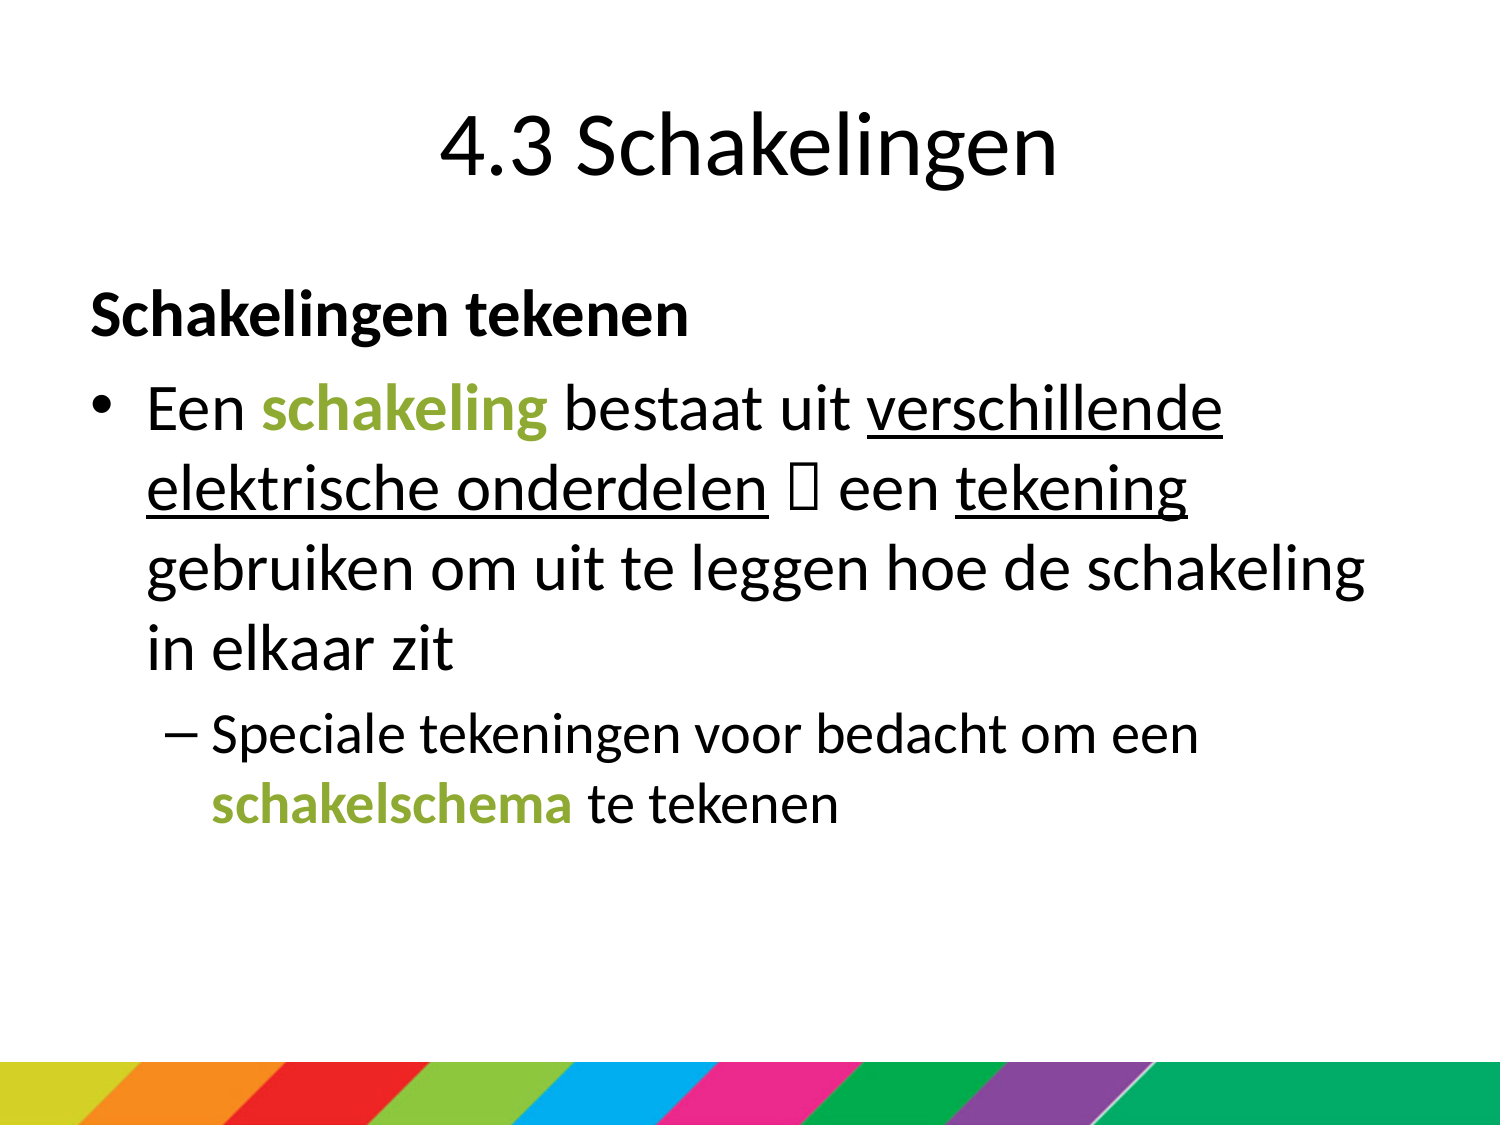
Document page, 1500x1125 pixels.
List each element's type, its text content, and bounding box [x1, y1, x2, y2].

list Schakelingen tekenen Een schakeling bestaat uit verschillende elektrische onderdelen  een tekening gebruiken om uit te leggen hoe de schakeling in elkaar zit Speciale tekeningen voor bedacht om een schakelschema te tekenen [75, 262, 1425, 1005]
picture [0, 1062, 574, 1125]
title 4.3 Schakelingen [75, 45, 1425, 233]
picture [656, 1062, 1500, 1125]
